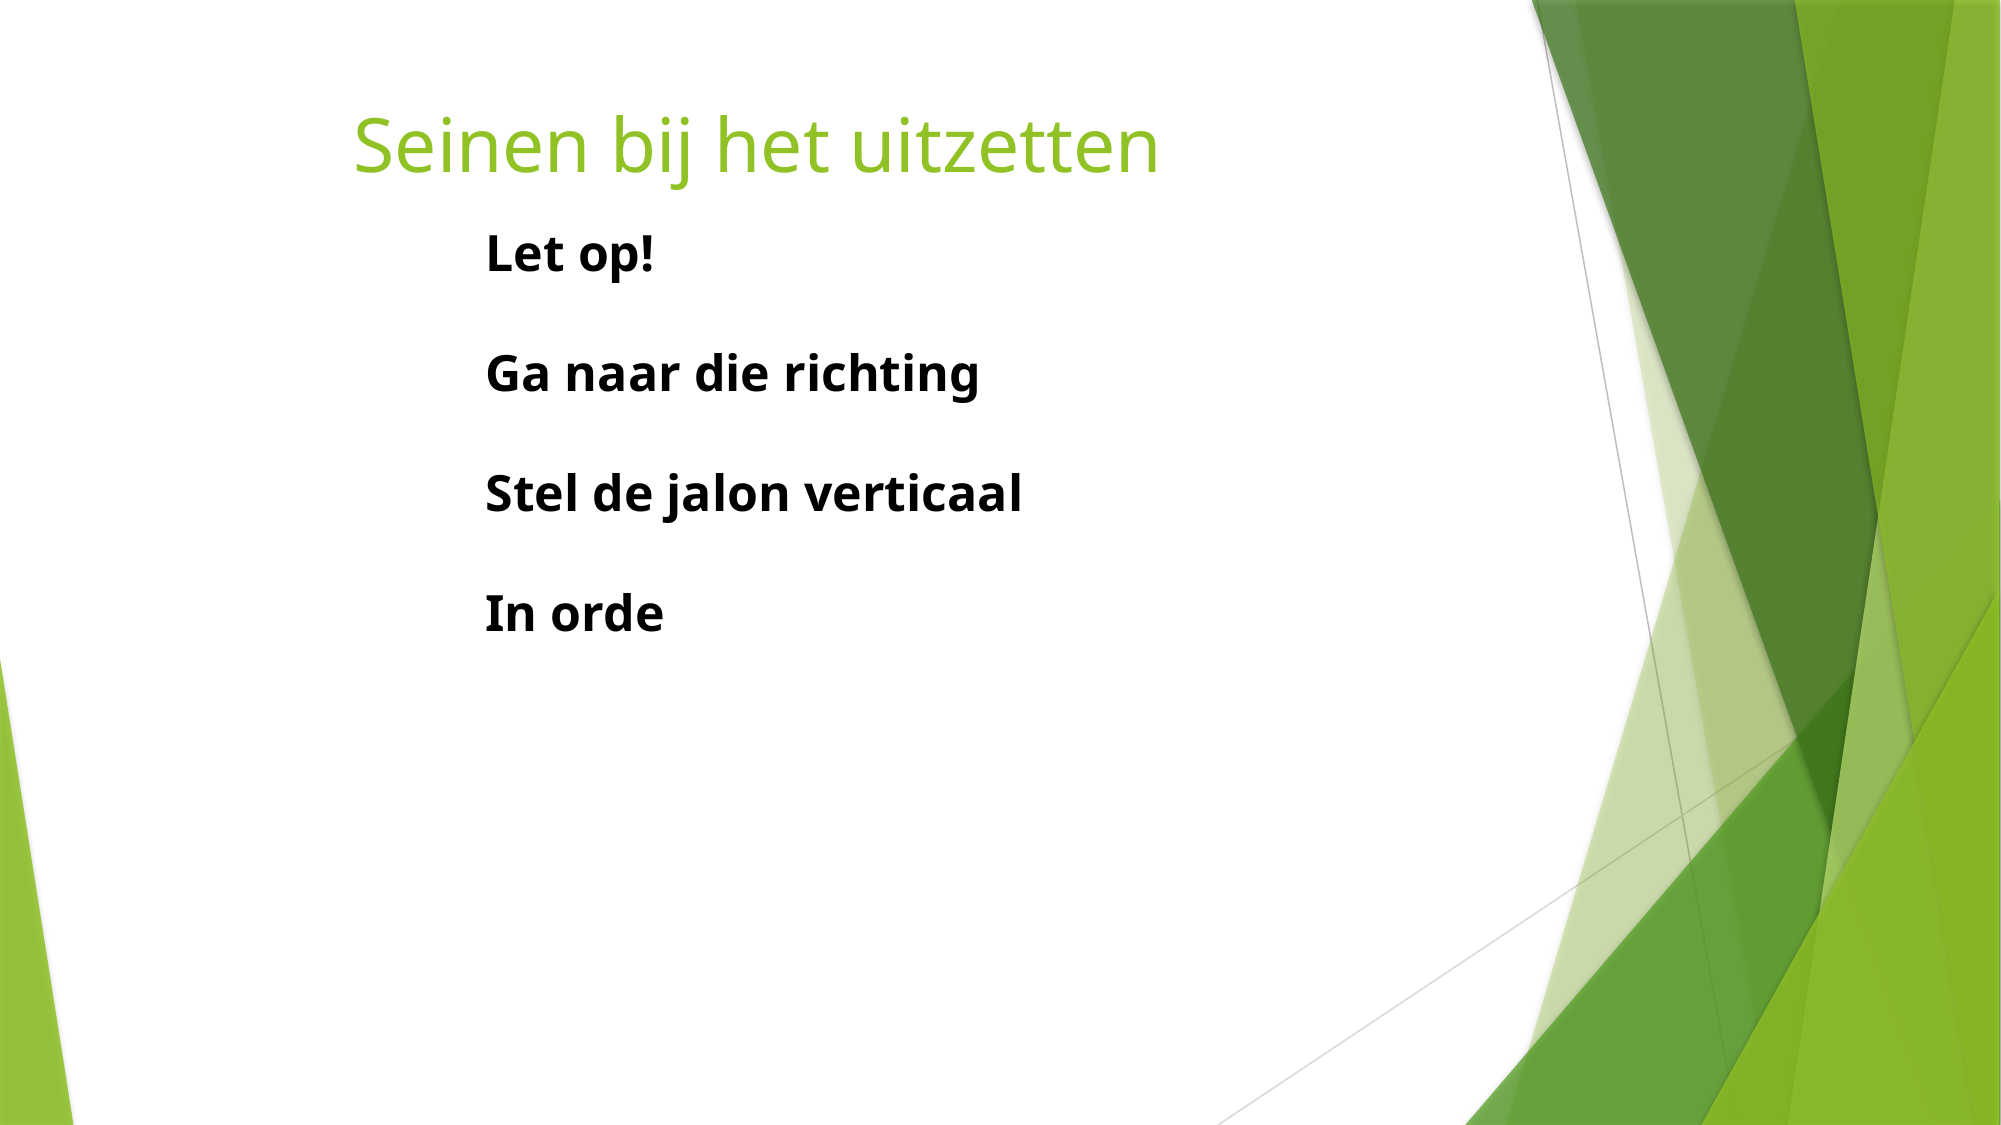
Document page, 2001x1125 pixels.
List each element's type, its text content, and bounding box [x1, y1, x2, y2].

text_box Seinen bij het uitzetten [338, 89, 1178, 195]
text_box Let op! Ga naar die richting Stel de jalon verticaal In orde [470, 214, 1039, 649]
